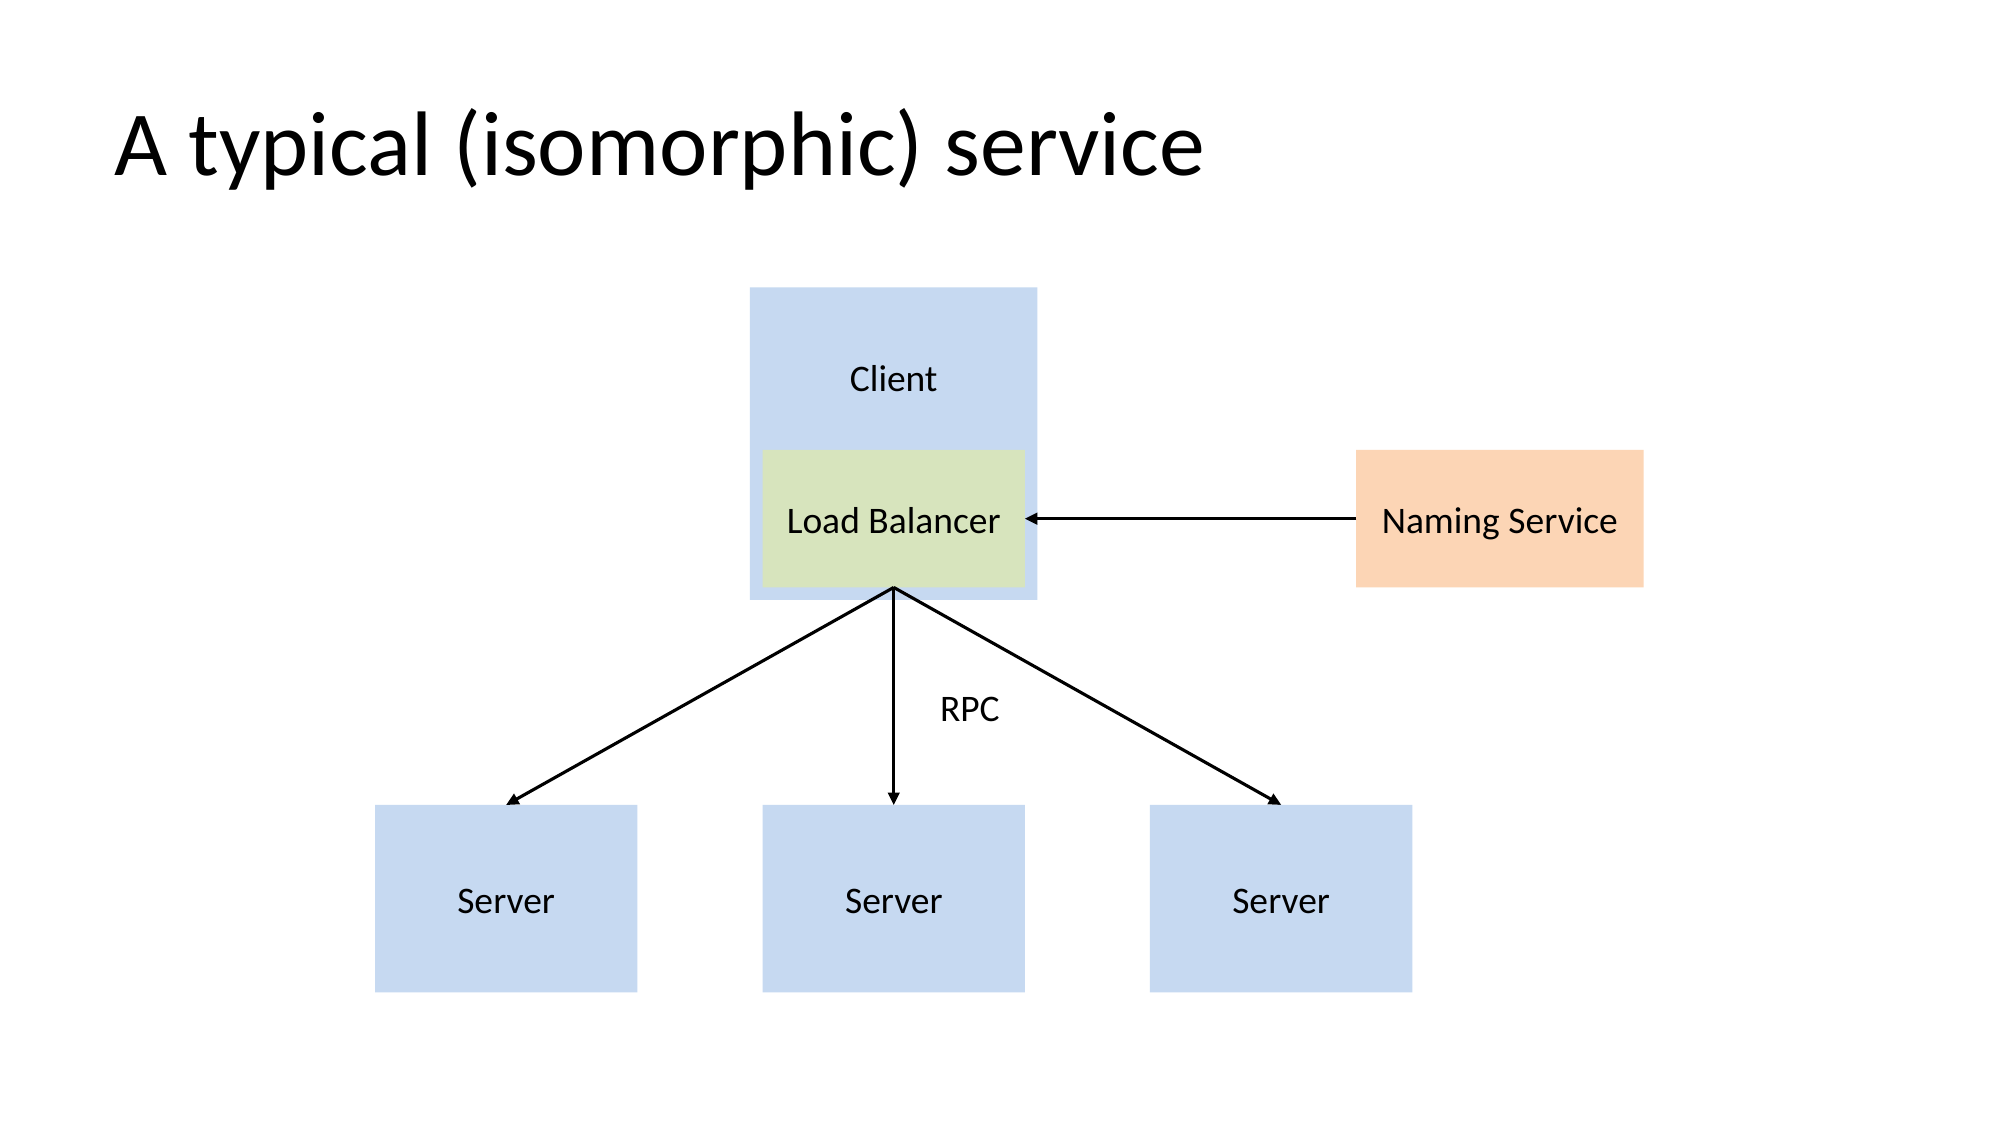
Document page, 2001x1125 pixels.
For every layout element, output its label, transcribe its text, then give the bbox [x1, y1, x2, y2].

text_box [893, 587, 1282, 806]
text_box Server [760, 814, 1027, 994]
text_box Load Balancer [760, 448, 1027, 585]
text_box Server [1148, 803, 1415, 994]
text_box Naming Service [1354, 448, 1646, 589]
text_box Server [373, 803, 640, 994]
text_box Client [748, 285, 1039, 585]
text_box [505, 587, 890, 806]
title A typical (isomorphic) service [99, 45, 1900, 233]
